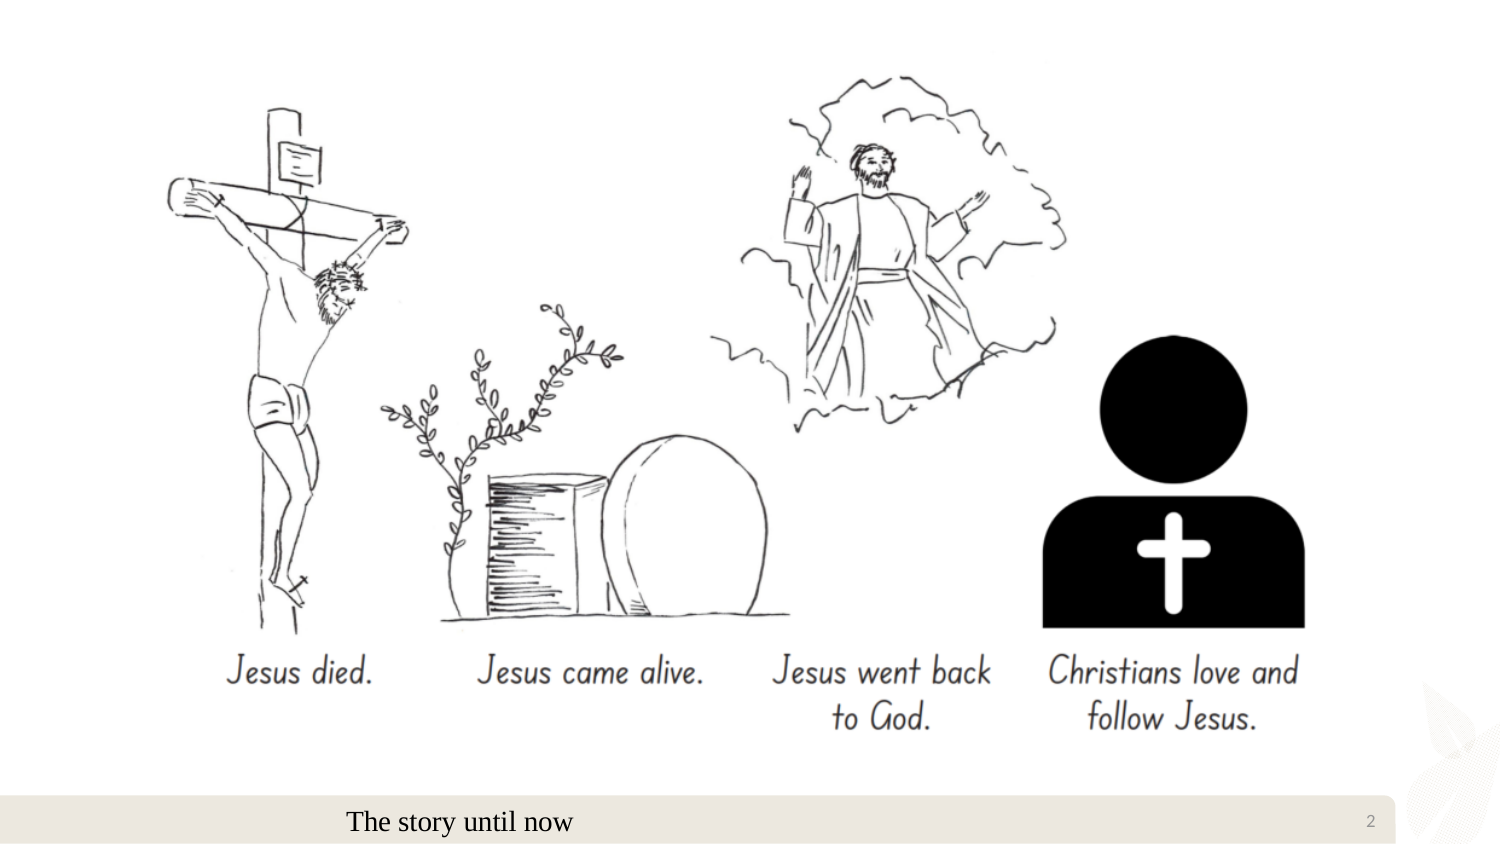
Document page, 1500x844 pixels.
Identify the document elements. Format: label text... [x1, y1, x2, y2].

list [138, 25, 1362, 770]
footer The story until now [62, 806, 858, 833]
picture [1406, 681, 1500, 844]
slide_number 2 [1264, 806, 1376, 833]
